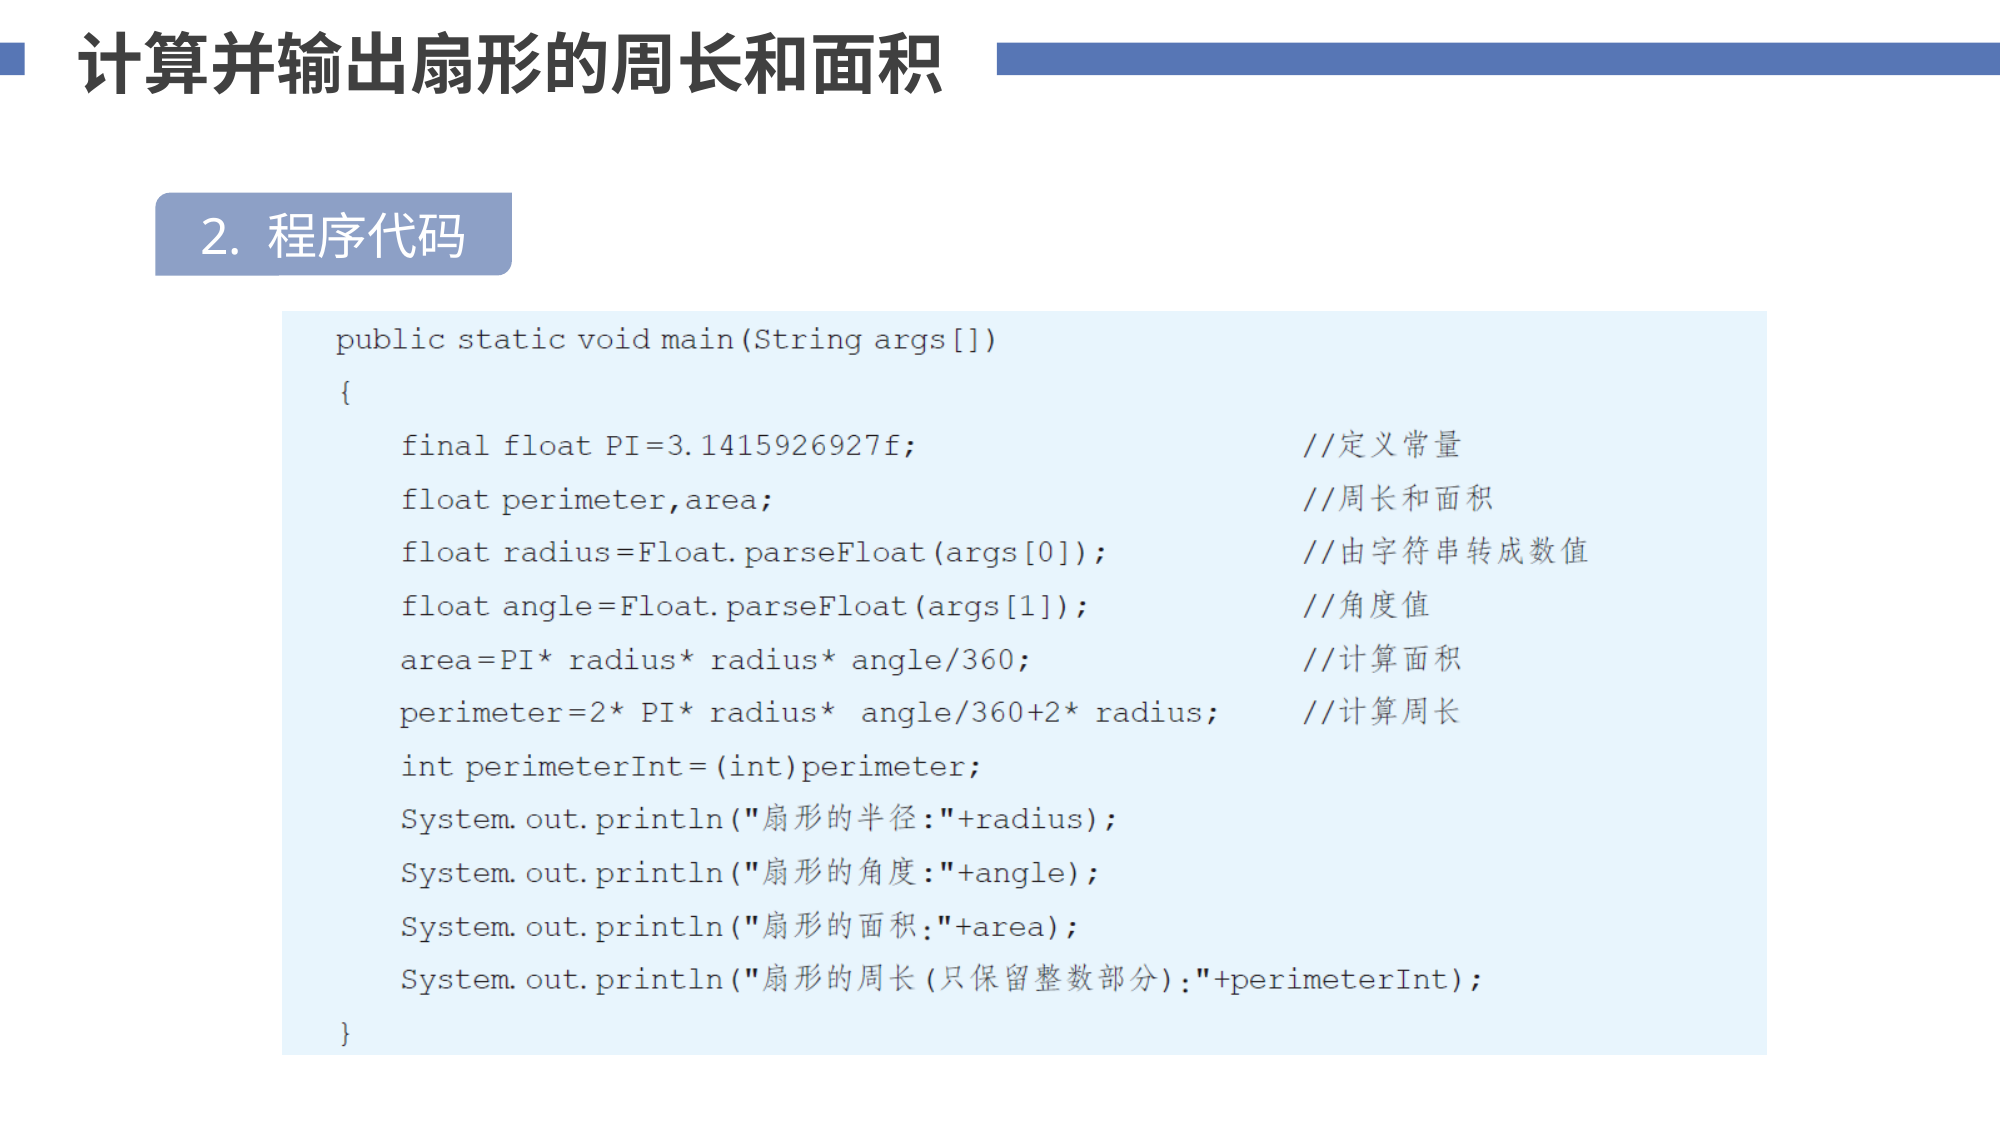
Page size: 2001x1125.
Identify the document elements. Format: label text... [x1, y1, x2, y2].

text_box [0, 41, 26, 76]
picture [282, 311, 1767, 1055]
text_box 计算并输出扇形的周长和面积 [76, 21, 945, 102]
text_box [996, 41, 2000, 76]
text_box 2. 程序代码 [155, 192, 512, 276]
